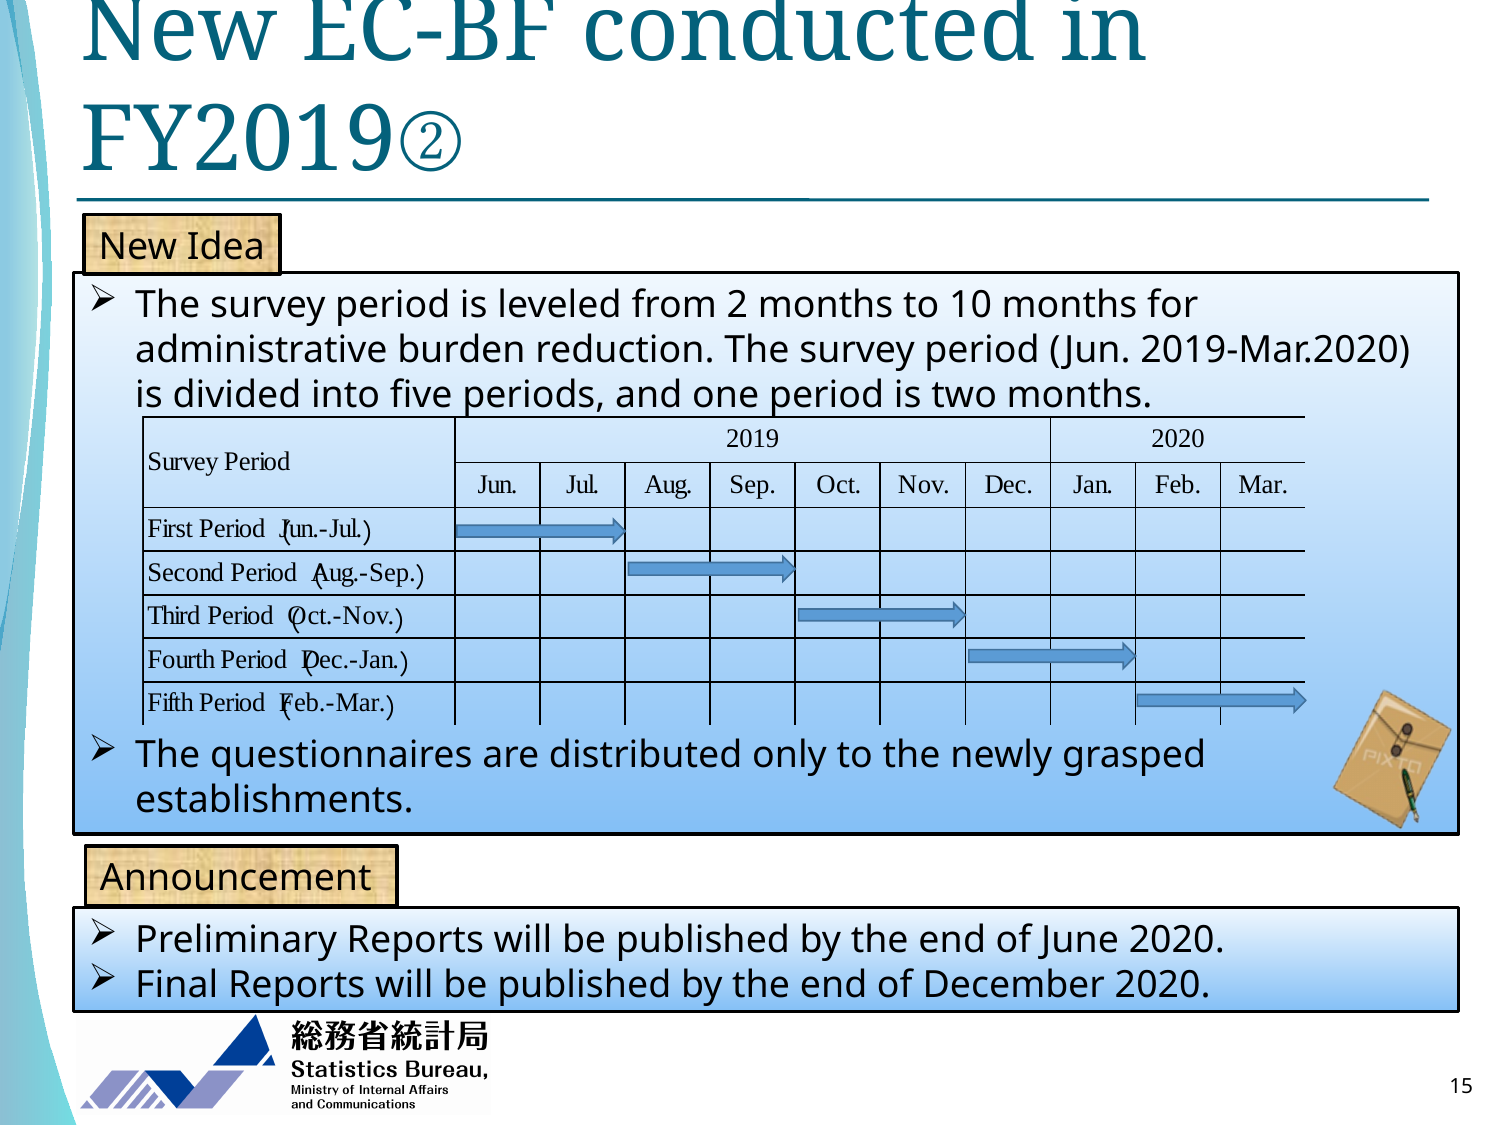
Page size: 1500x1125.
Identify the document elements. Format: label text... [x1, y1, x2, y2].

text_box The survey period is leveled from 2 months to 10 months for administrative burden reduction. The survey period (Jun. 2019-Mar.2020) is divided into five periods, and one period is two months. The questionnaires are distributed only to the newly grasped establishments. [73, 272, 1459, 835]
picture [1320, 684, 1462, 843]
slide_number 15 [1137, 1064, 1489, 1125]
picture [76, 1012, 491, 1115]
picture [141, 416, 1307, 727]
text_box Announcement [85, 845, 397, 906]
text_box New Idea [84, 214, 280, 275]
title New EC-BF conducted in FY2019② [64, 9, 1436, 197]
text_box Preliminary Reports will be published by the end of June 2020. Final Reports will be published by the end of December 2020. [73, 907, 1459, 1012]
